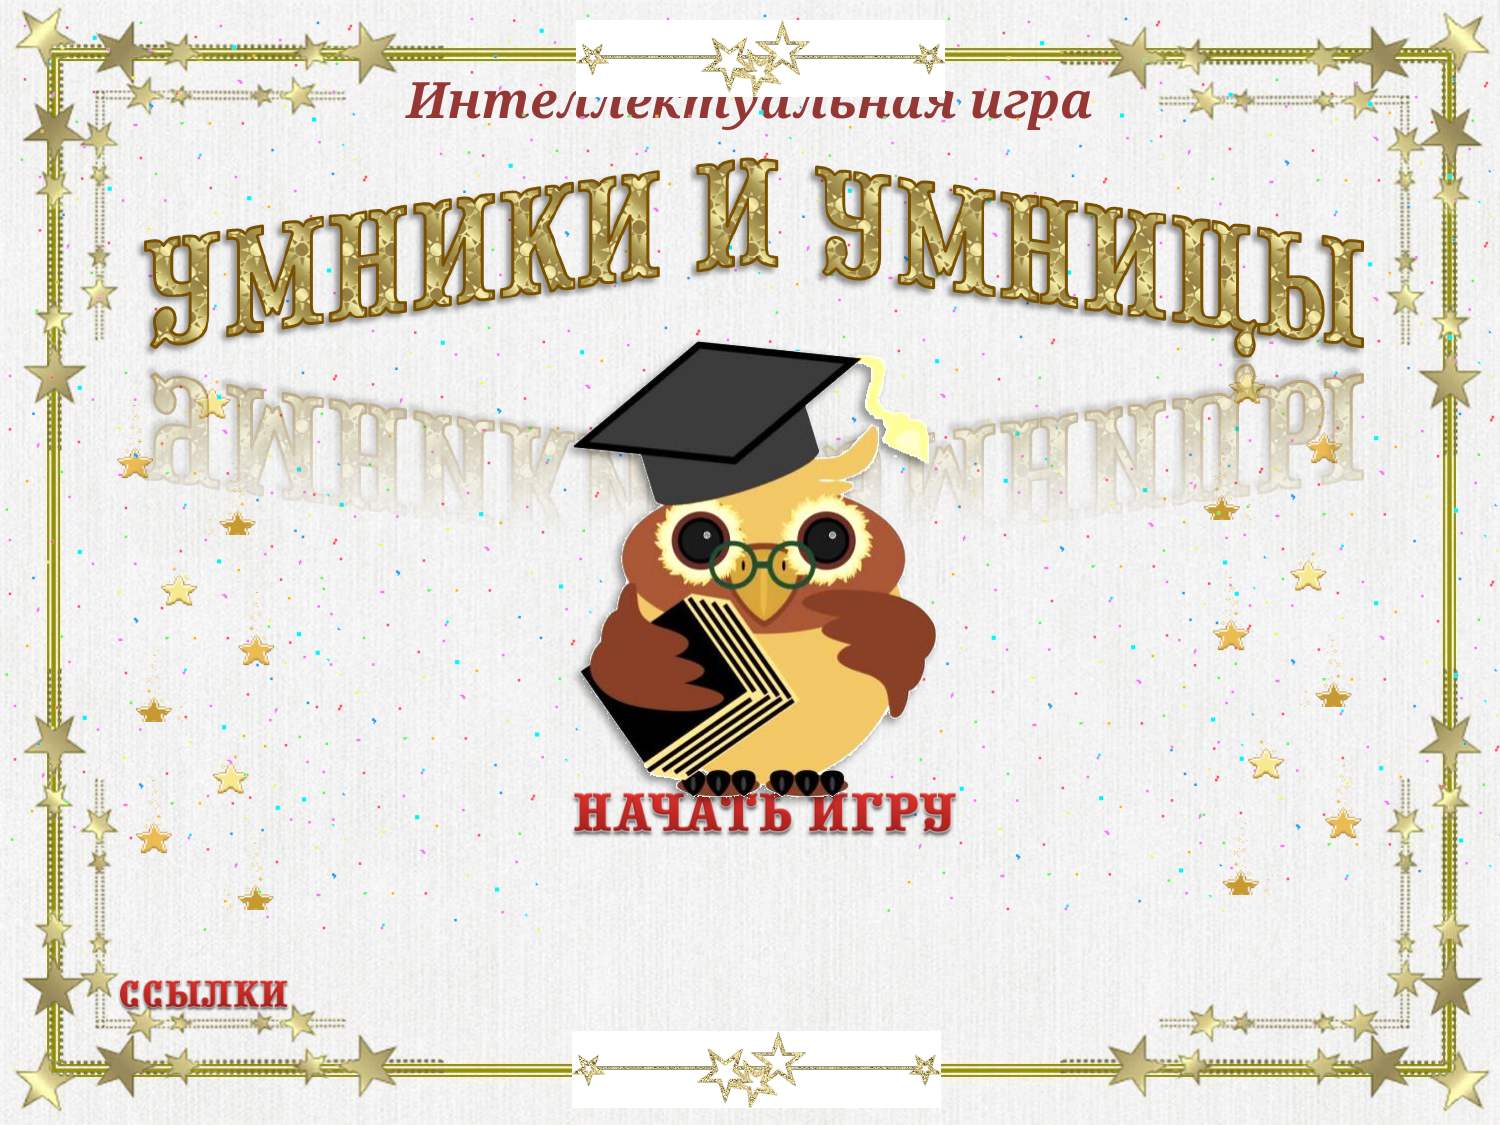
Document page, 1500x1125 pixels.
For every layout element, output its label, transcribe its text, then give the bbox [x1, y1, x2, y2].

text_box Интеллектуальная игра [364, 87, 461, 133]
picture [0, 0, 1500, 1125]
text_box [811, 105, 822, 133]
